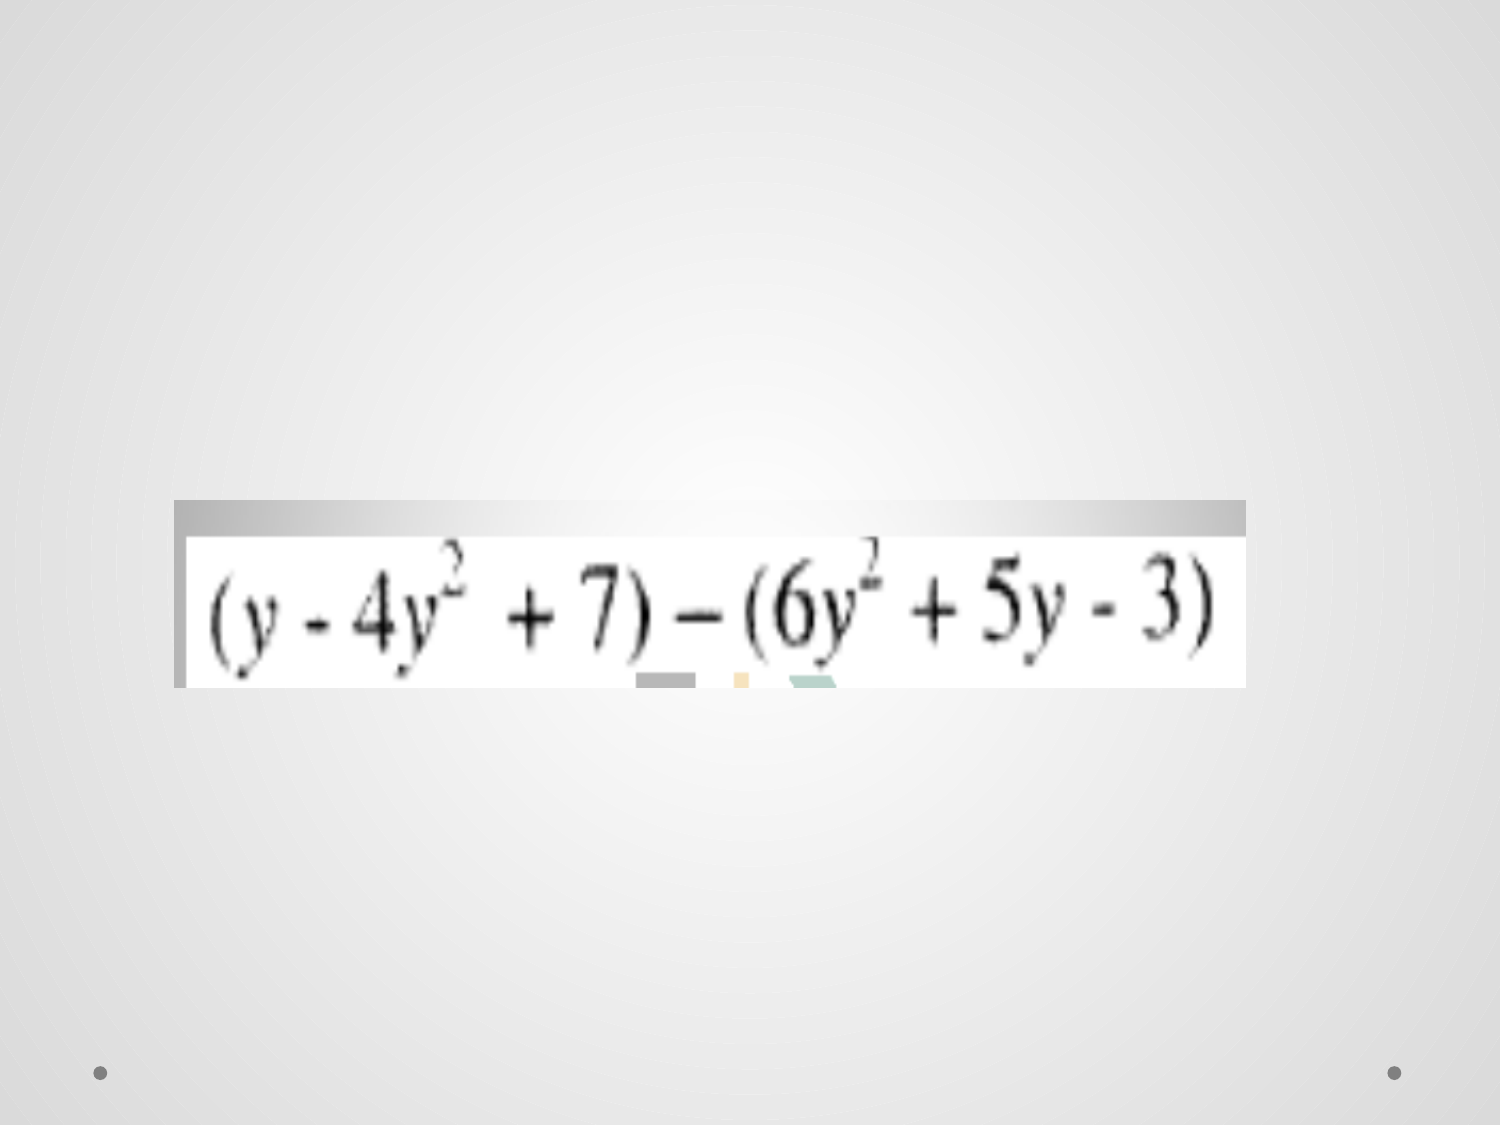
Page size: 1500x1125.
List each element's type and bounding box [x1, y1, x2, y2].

picture [174, 500, 1246, 688]
